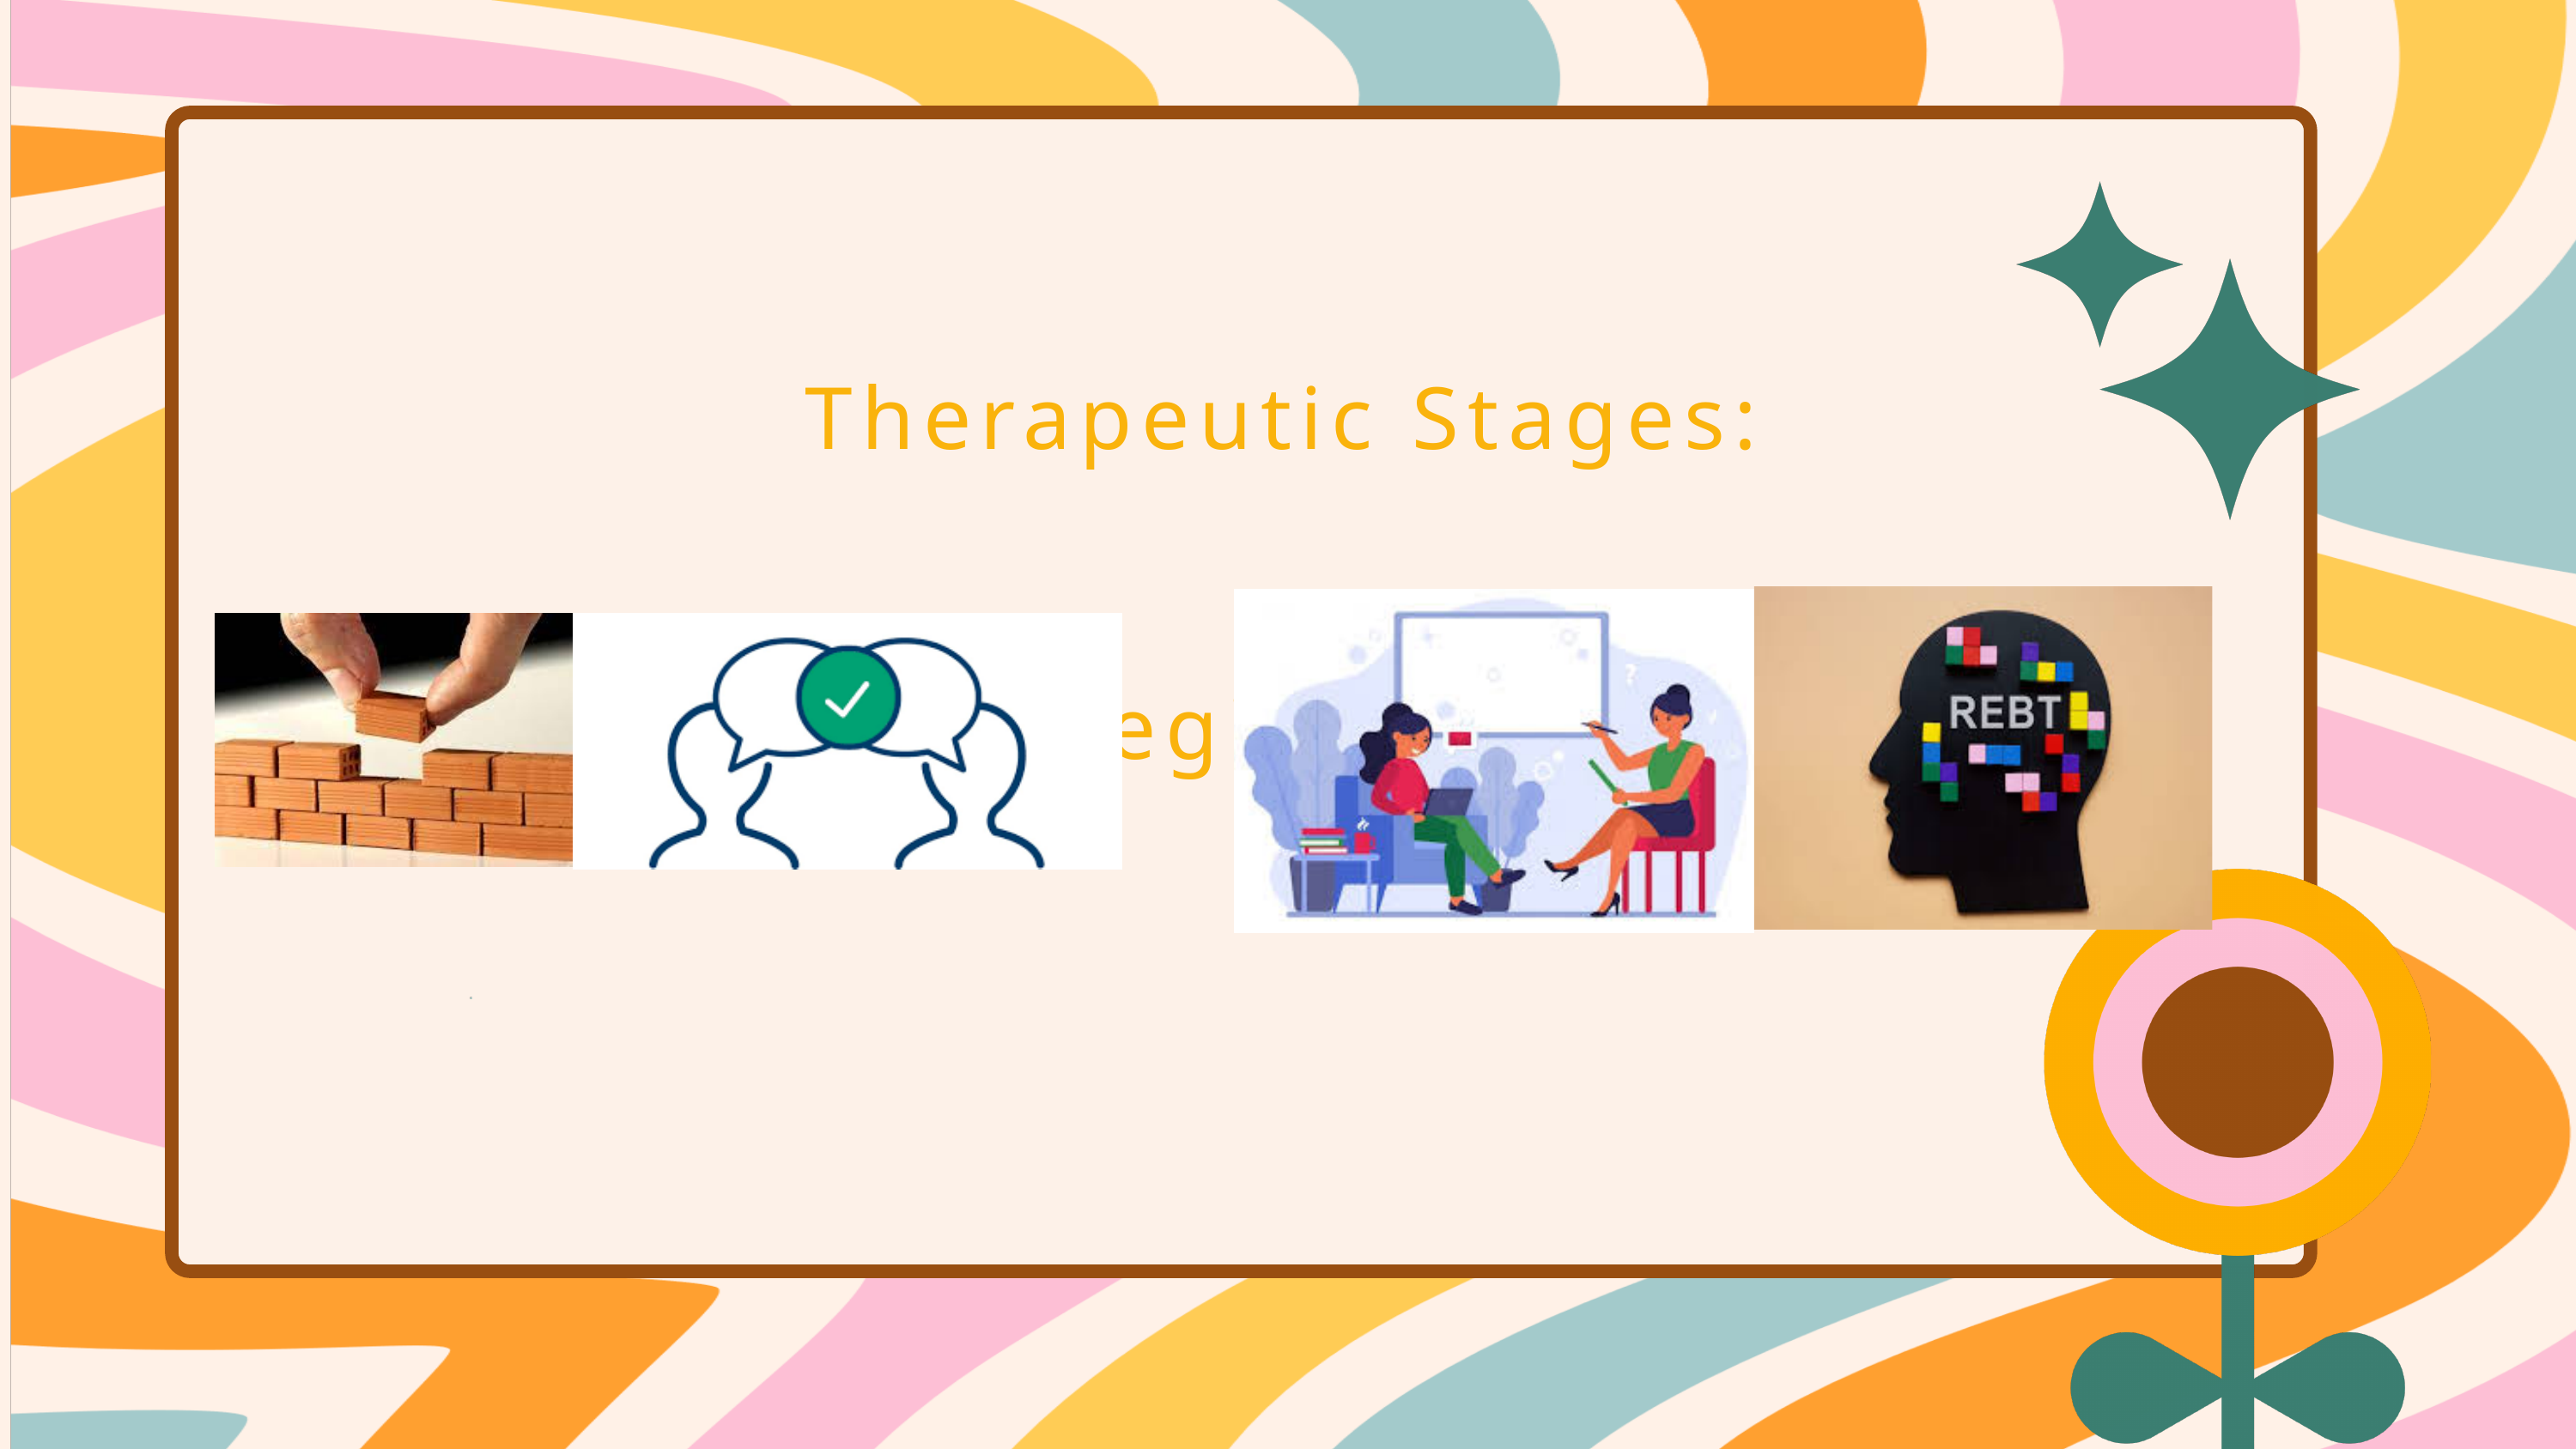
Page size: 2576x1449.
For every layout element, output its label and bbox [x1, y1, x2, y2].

text_box [171, 112, 2311, 1272]
text_box [2044, 869, 2432, 1449]
text_box [0, 0, 2576, 1449]
picture [1233, 589, 1755, 933]
picture [214, 613, 1122, 870]
text_box [2315, 258, 2360, 520]
